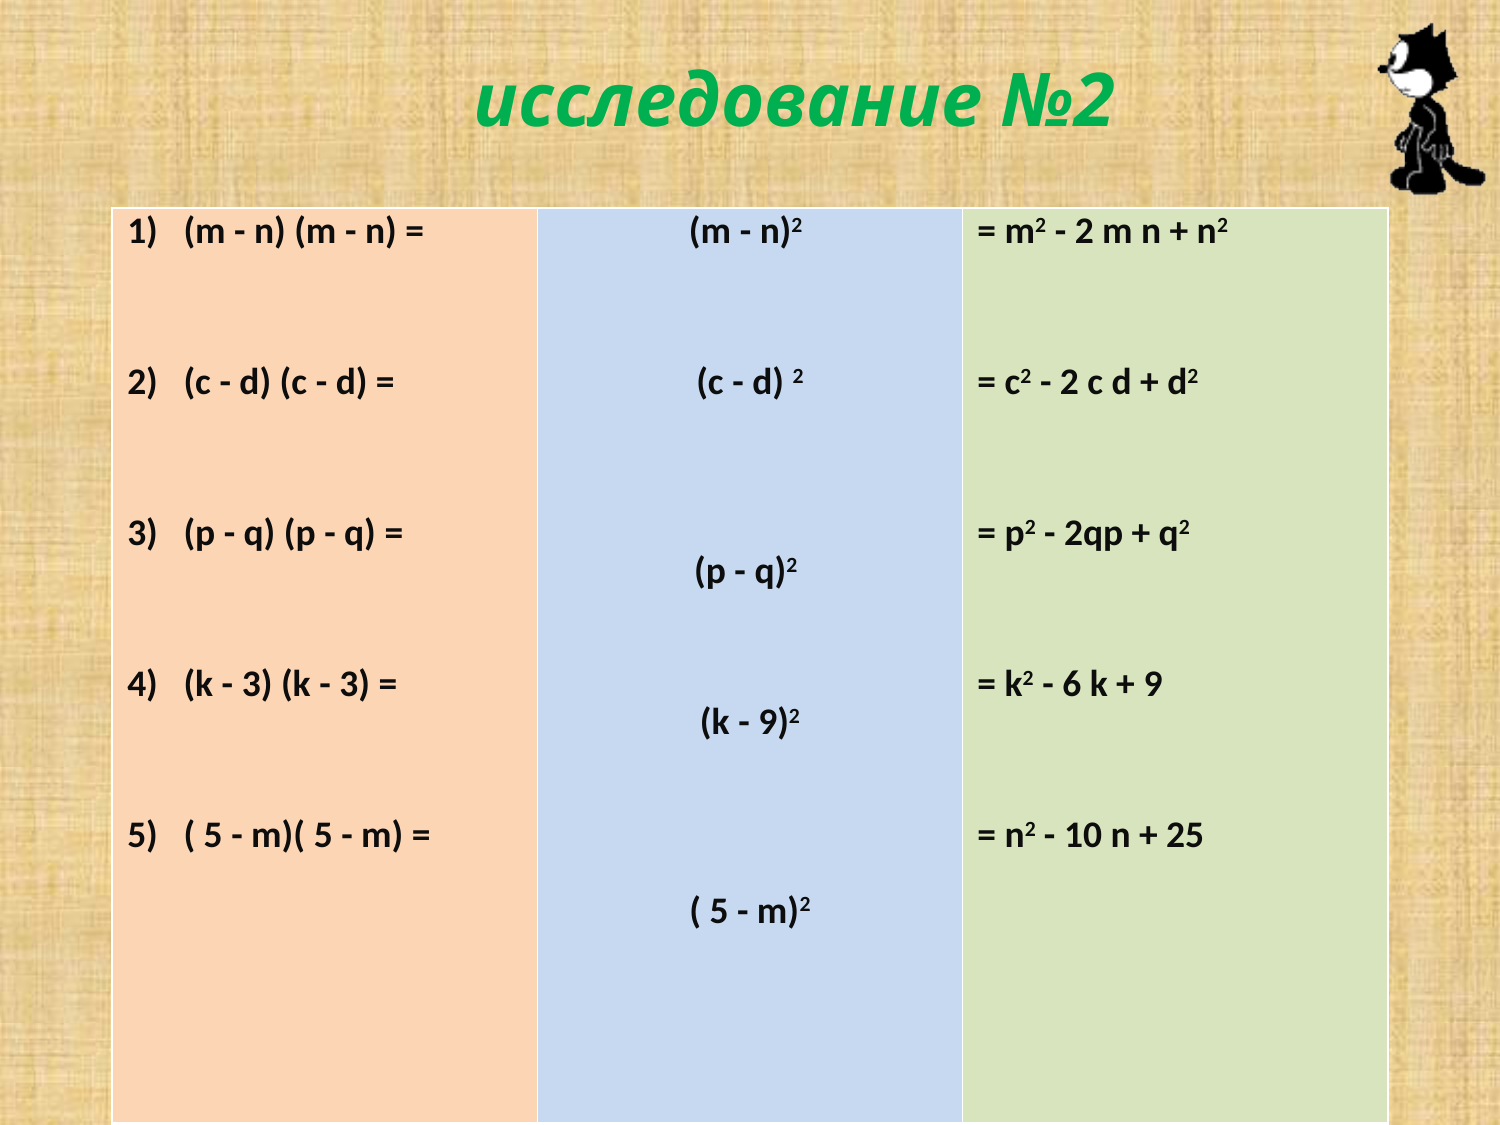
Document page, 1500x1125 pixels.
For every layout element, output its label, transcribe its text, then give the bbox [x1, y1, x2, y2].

picture [0, 0, 1500, 1125]
title исследование №2 [75, 45, 1016, 149]
table_header (m - n)2 (c - d) 2 (p - q)2 (k - 9)2 ( 5 - m)2 [538, 209, 962, 1122]
table_header (m - n) (m - n) = (c - d) (c - d) = 3) (p - q) (p - q) = 4) (k - 3) (k - 3) = 5) ( 5 - m)( 5 - m) = [113, 209, 537, 1122]
table_header = m2 - 2 m n + n2 = c2 - 2 c d + d2 = p2 - 2qp + q2 = k2 - 6 k + 9 = n2 - 10 n + 25 [963, 209, 1387, 1122]
